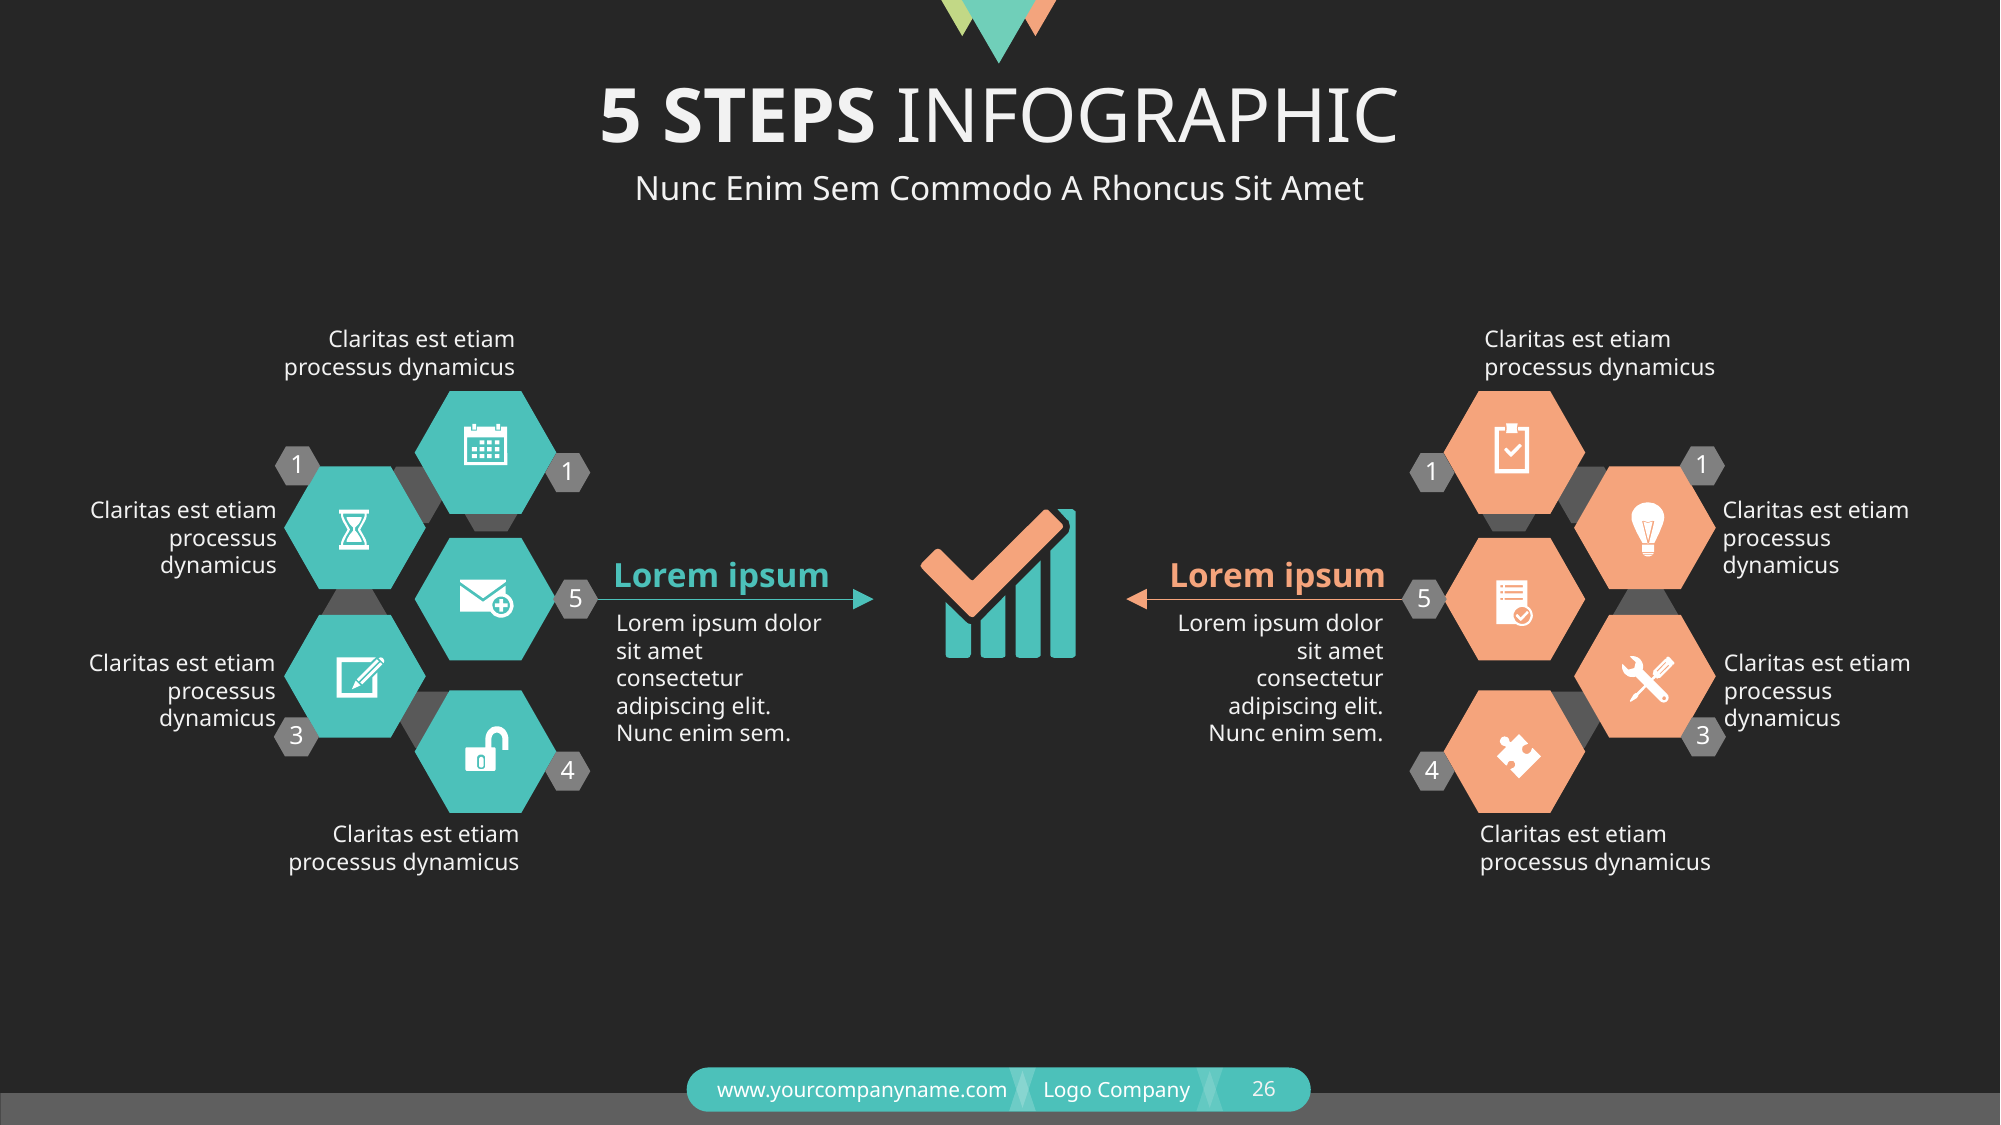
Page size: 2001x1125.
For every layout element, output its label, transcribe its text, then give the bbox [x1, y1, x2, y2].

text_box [1494, 423, 1530, 474]
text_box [465, 726, 509, 771]
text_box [339, 509, 369, 550]
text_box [1631, 502, 1665, 557]
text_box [464, 423, 508, 466]
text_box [920, 509, 1076, 658]
list Nunc Enim Sem Commodo A Rhoncus Sit Amet [265, 166, 1735, 213]
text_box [48, 317, 874, 883]
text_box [1496, 580, 1533, 626]
title 5 STEPS INFOGRAPHIC [265, 77, 1735, 160]
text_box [1126, 317, 1952, 883]
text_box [460, 579, 514, 618]
slide_number 26 [1225, 1067, 1302, 1112]
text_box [336, 657, 385, 698]
